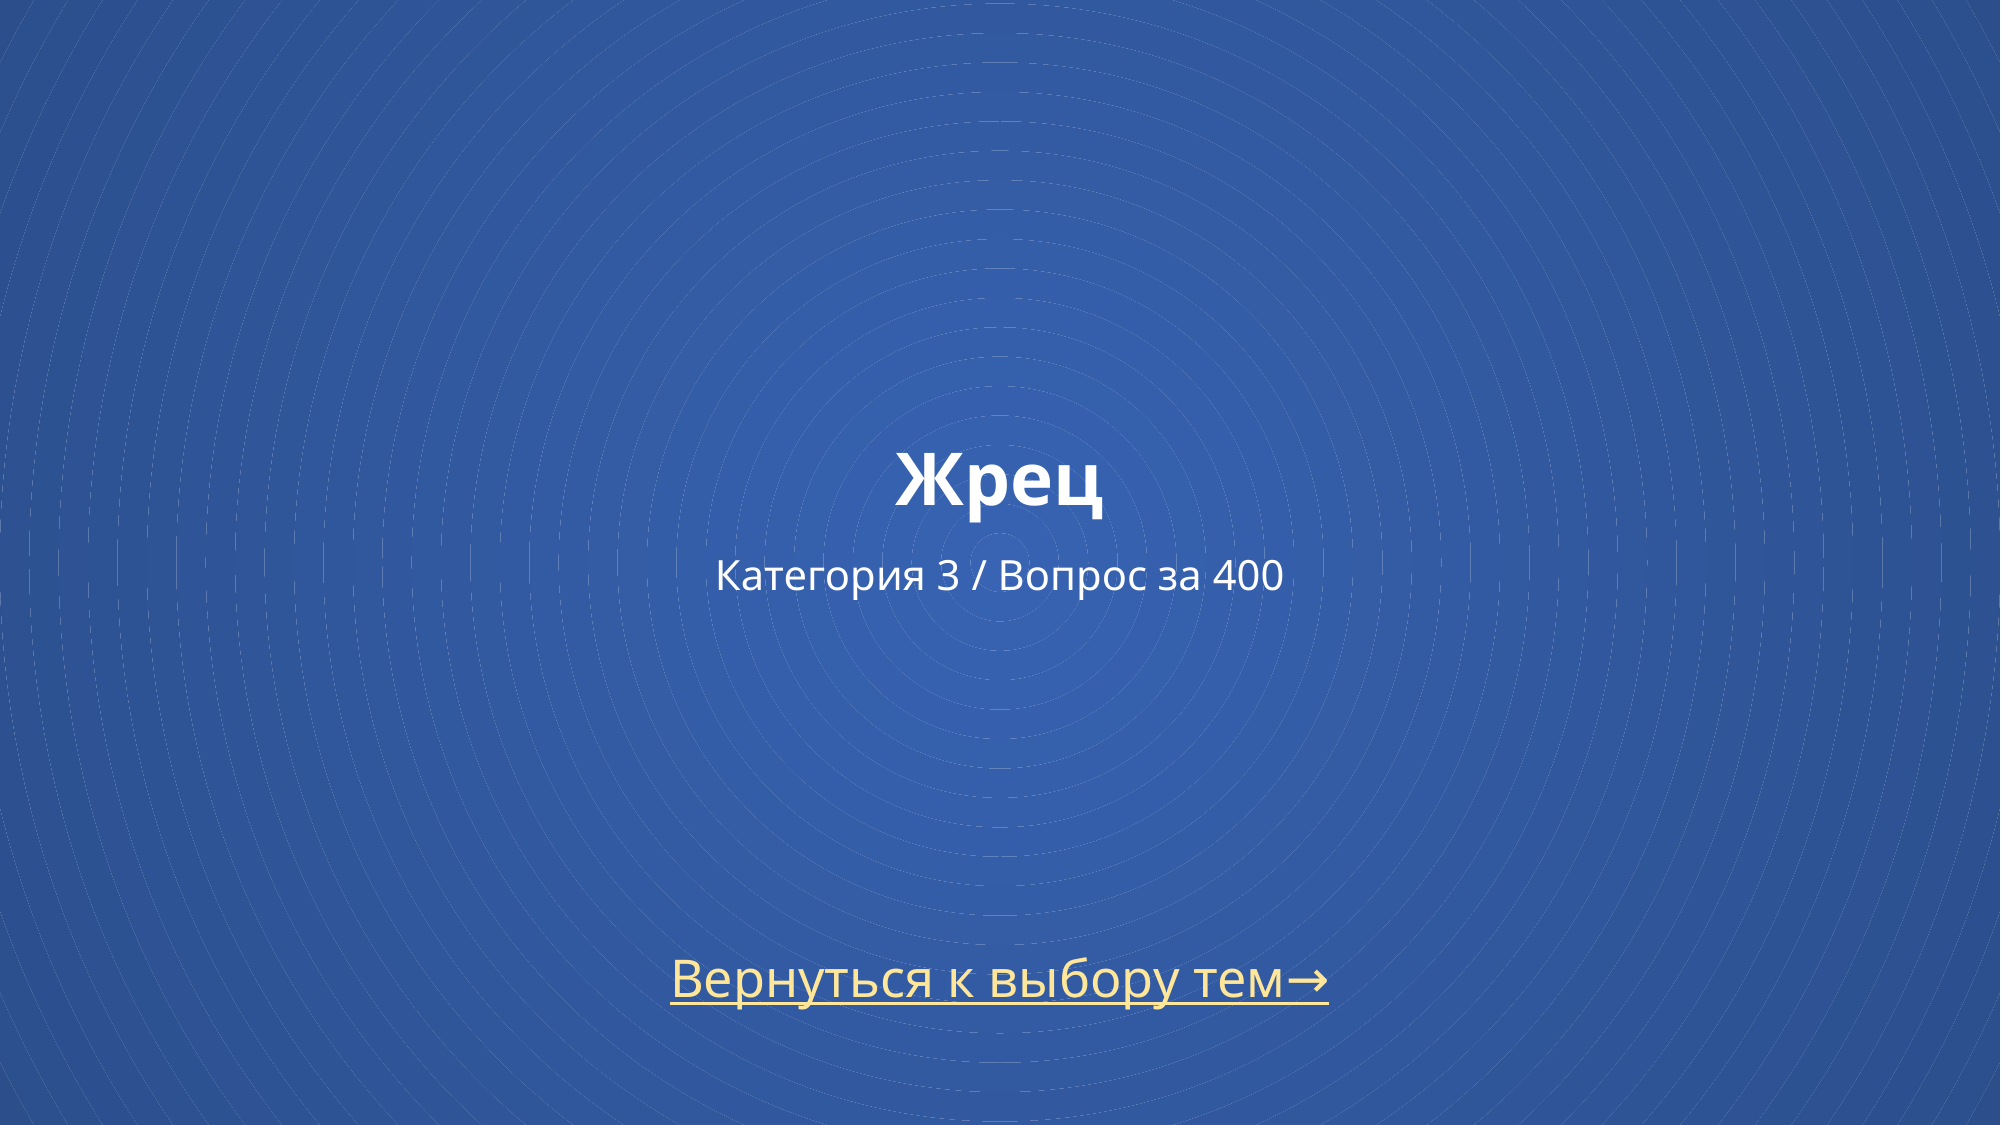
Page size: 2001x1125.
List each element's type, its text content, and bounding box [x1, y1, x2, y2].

title Жрец Категория 3 / Вопрос за 400 [117, 396, 1883, 646]
text_box Вернуться к выбору тем→ [655, 938, 1345, 1016]
